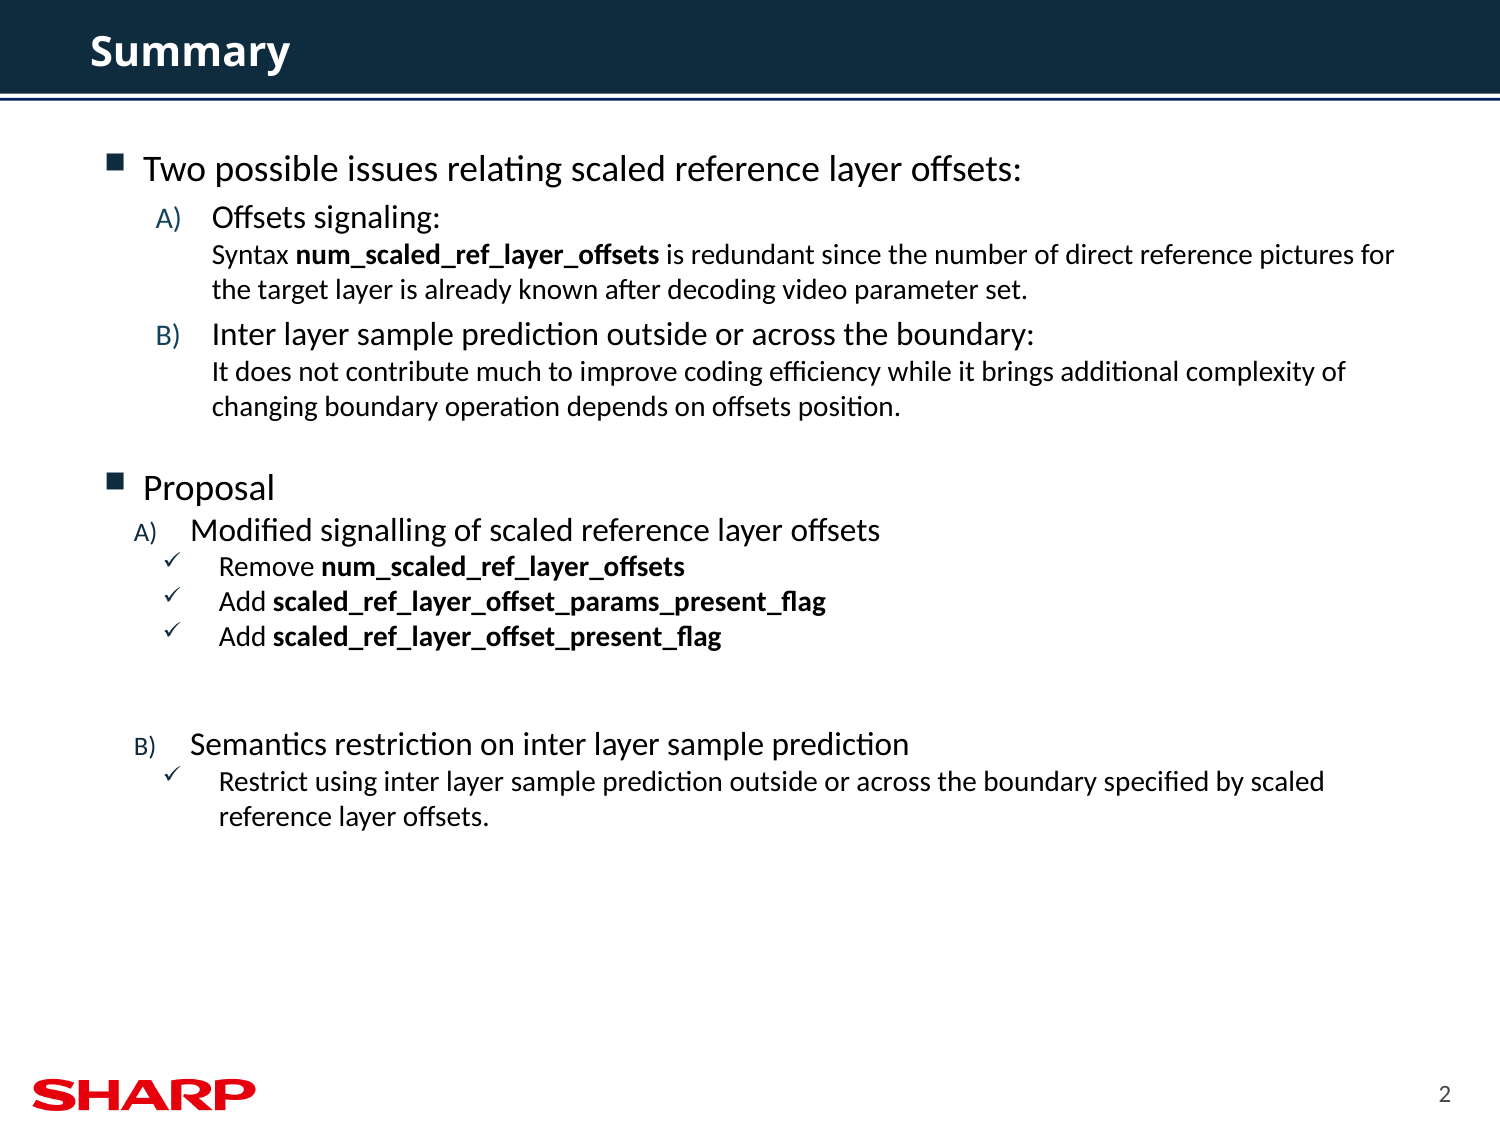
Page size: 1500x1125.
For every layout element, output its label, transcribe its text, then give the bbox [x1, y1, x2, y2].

title Summary [74, 15, 1426, 85]
picture [17, 1064, 271, 1125]
list Two possible issues relating scaled reference layer offsets: Offsets signaling: Syntax num_scaled_ref_layer_offsets is redundant since the number of direct reference pictures for the target layer is already known after decoding video parameter set. Inter layer sample prediction outside or across the boundary: It does not contribute much to improve coding efficiency while it brings additional complexity of changing boundary operation depends on offsets position. Proposal Modified signalling of scaled reference layer offsets Remove num_scaled_ref_layer_offsets Add scaled_ref_layer_offset_params_present_flag Add scaled_ref_layer_offset_present_flag Semantics restriction on inter layer sample prediction Restrict using inter layer sample prediction outside or across the boundary specified by scaled reference layer offsets. [74, 128, 1426, 1071]
slide_number 2 [1345, 1062, 1467, 1108]
